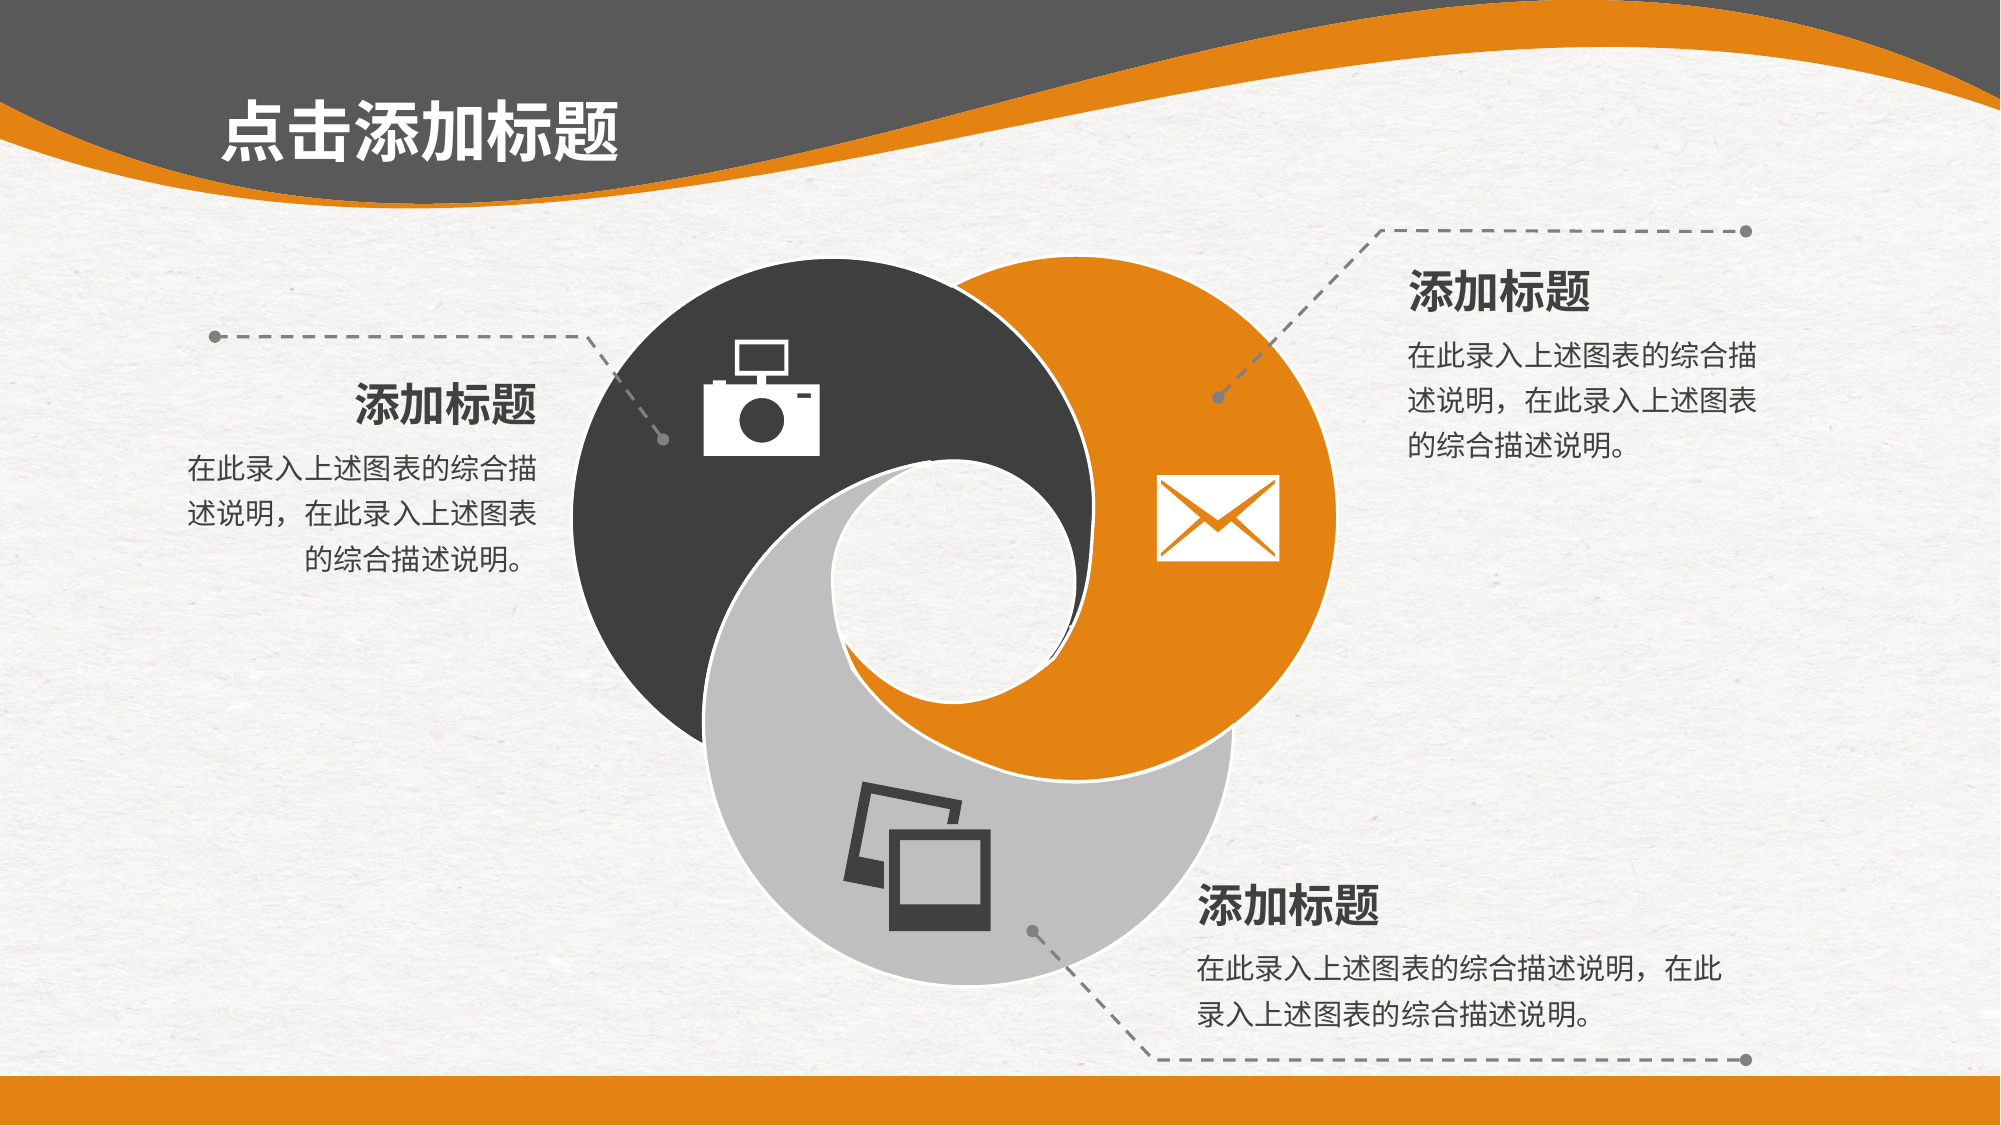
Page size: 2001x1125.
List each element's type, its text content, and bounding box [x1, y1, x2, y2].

text_box 添加标题 [338, 368, 552, 432]
text_box 添加标题 [1393, 255, 1607, 318]
text_box 在此录入上述图表的综合描述说明，在此录入上述图表的综合描述说明。 [150, 432, 554, 584]
text_box 添加标题 [1182, 868, 1396, 932]
text_box [1739, 1053, 1753, 1067]
text_box [1156, 475, 1280, 562]
text_box [841, 255, 1338, 781]
text_box [1026, 925, 1041, 940]
text_box [703, 461, 1234, 987]
text_box 在此录入上述图表的综合描述说明，在此录入上述图表的综合描述说明。 [1181, 932, 1746, 1039]
text_box [1732, 225, 1753, 238]
text_box 在此录入上述图表的描述说明，在此录入上述图表的描述说明，在此录入上述图表的描述说明，在此录入上述图表的描述说明，在此录入描述说明。 您的内容打在这里，或者通过复制您的文本后，在此框中选择粘贴，并选择只保留文字。您的内容打在这里，或者通过复制您的文本后。 [0, 47, 2000, 1076]
text_box [656, 429, 670, 446]
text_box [843, 781, 991, 931]
text_box 点击添加标题 [204, 82, 636, 178]
text_box [703, 339, 820, 456]
text_box [1212, 389, 1227, 404]
text_box 在此录入上述图表的综合描述说明，在此录入上述图表的综合描述说明。 [1392, 318, 1795, 471]
text_box [571, 257, 1094, 746]
text_box [208, 330, 222, 343]
